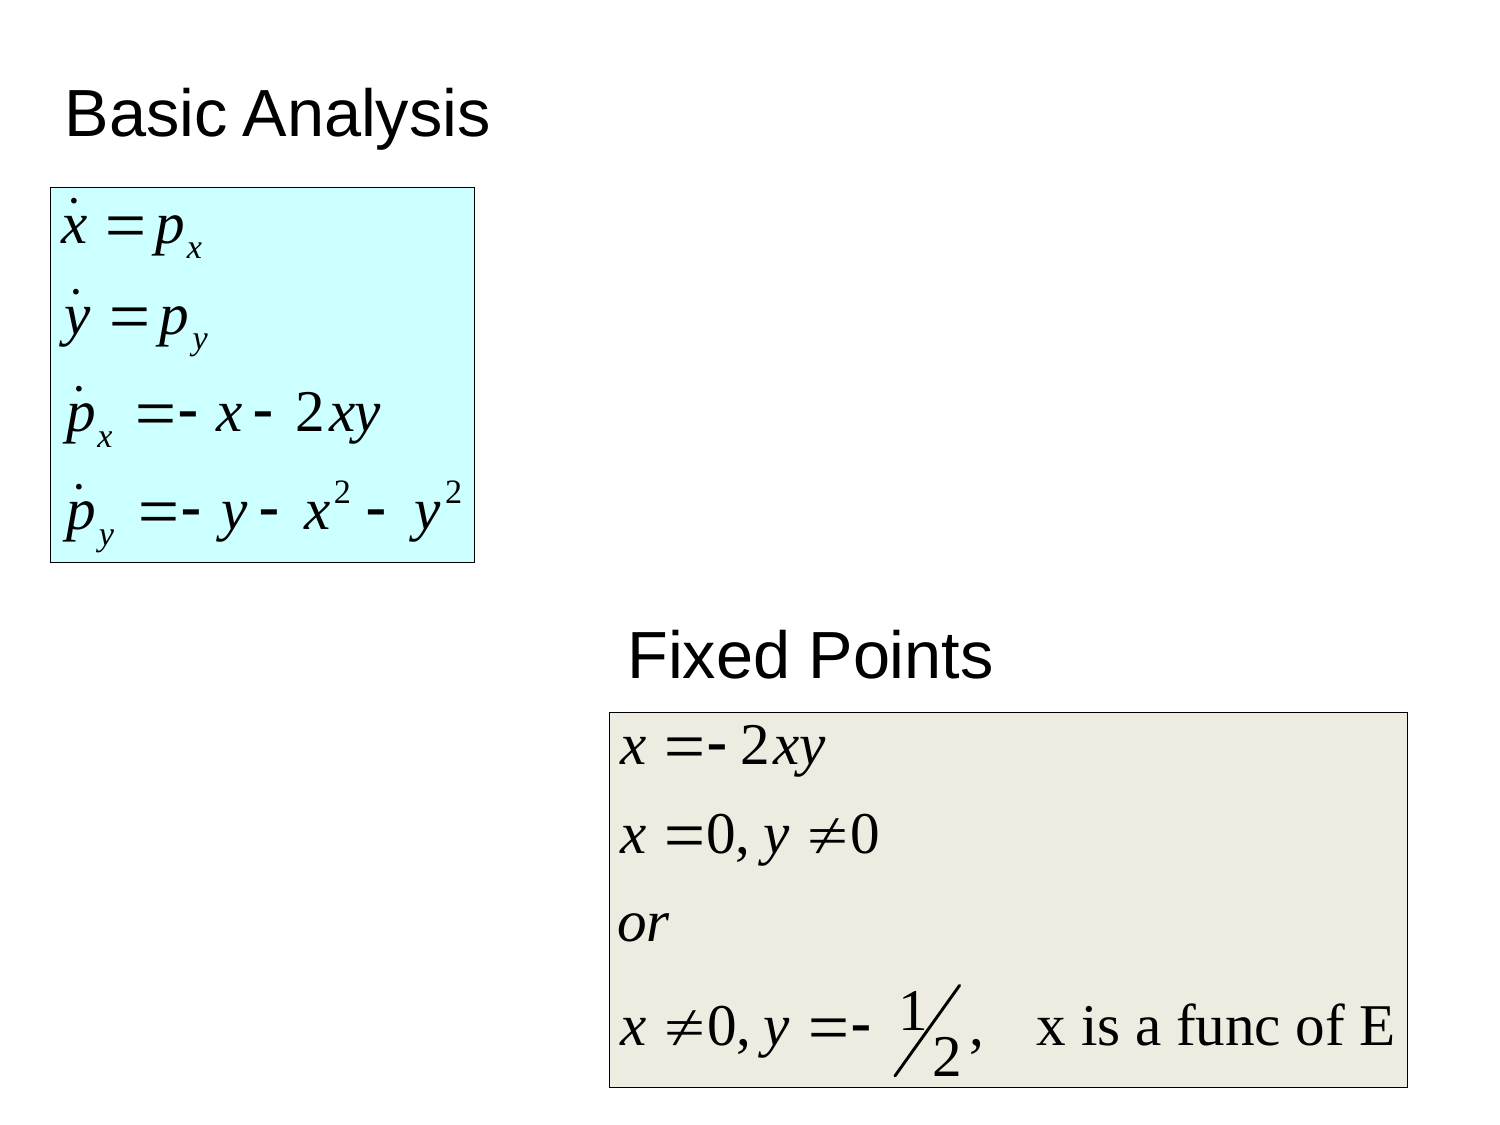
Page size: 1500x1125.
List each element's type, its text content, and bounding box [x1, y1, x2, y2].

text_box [49, 187, 475, 563]
text_box Fixed Points [612, 604, 1050, 699]
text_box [608, 712, 1409, 1088]
text_box Basic Analysis [49, 62, 563, 158]
